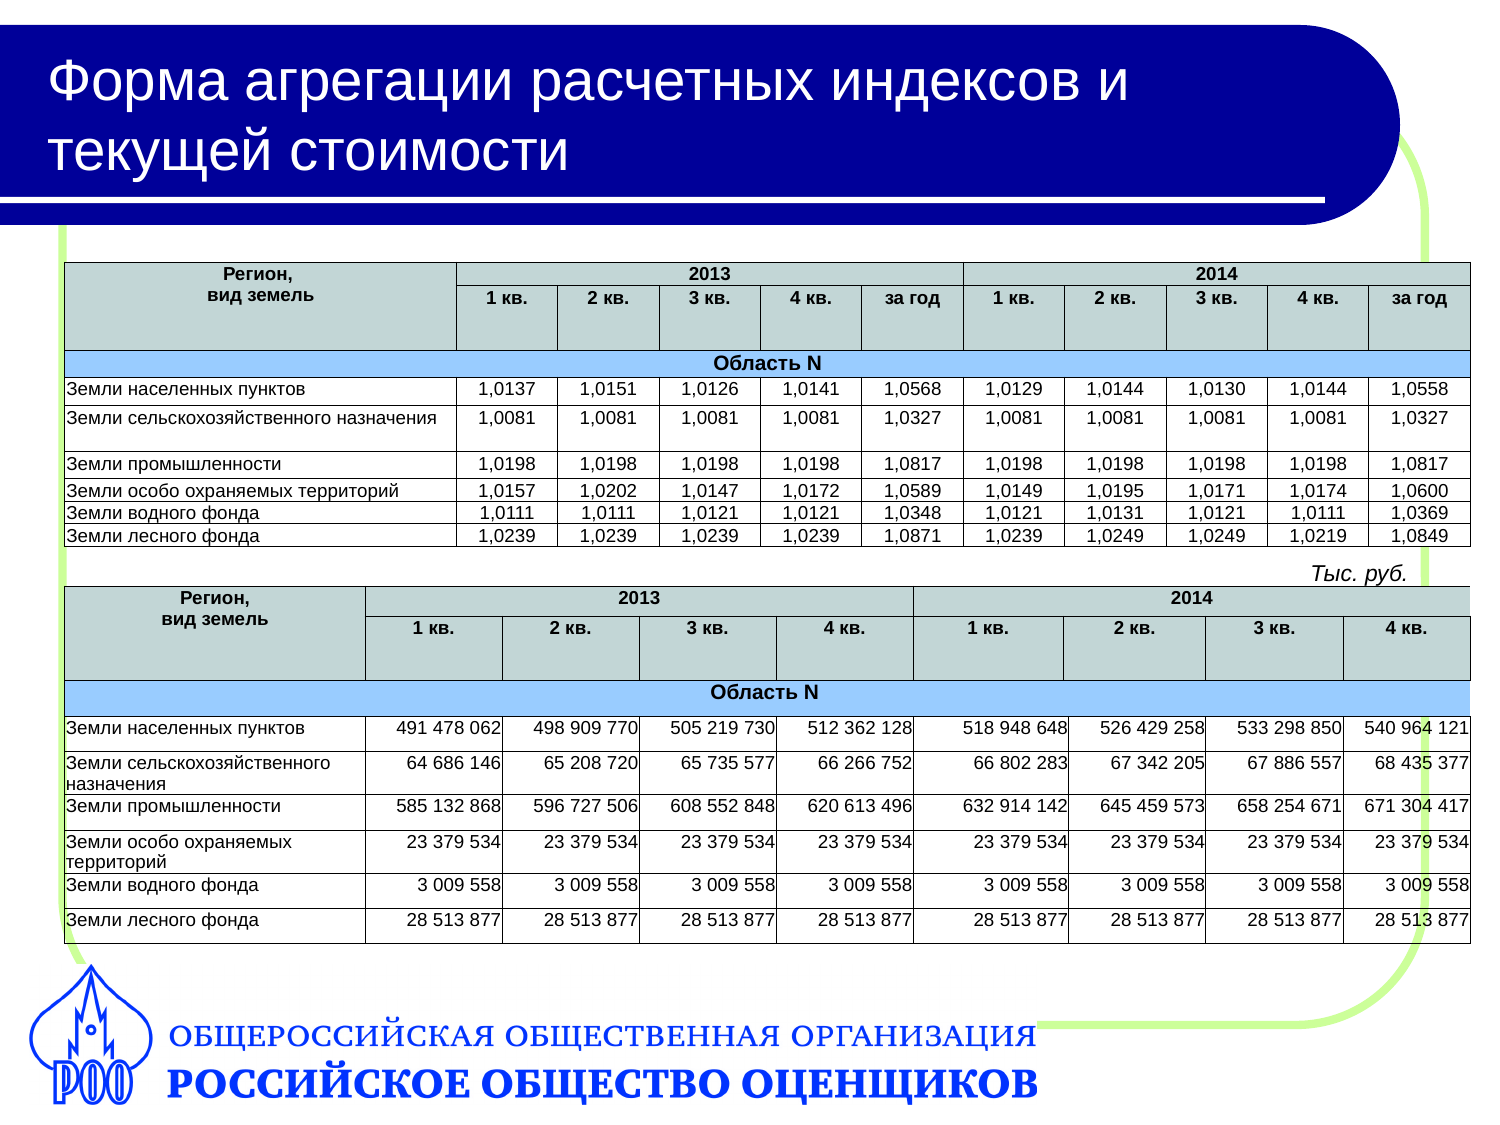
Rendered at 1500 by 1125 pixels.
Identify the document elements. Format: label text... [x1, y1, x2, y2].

table_cell 1,0198 [1268, 452, 1368, 478]
table_cell 1,0249 [1065, 524, 1166, 546]
table_cell 498 909 770 [503, 717, 639, 751]
table_cell 1,0081 [660, 406, 760, 451]
table_cell 66 802 283 [914, 752, 1068, 794]
table_cell 1,0198 [761, 452, 861, 478]
table_cell 1,0081 [457, 406, 557, 451]
table_cell Земли населенных пунктов [65, 717, 365, 751]
table_cell 23 379 534 [1344, 831, 1470, 873]
table_cell 1,0147 [660, 479, 760, 501]
table_cell 533 298 850 [1206, 717, 1343, 751]
table_cell Область N [65, 351, 1470, 377]
table_cell 1,0081 [1268, 406, 1368, 451]
table_cell 1,0130 [1167, 378, 1267, 405]
table_cell 23 379 534 [1206, 831, 1343, 873]
table_cell 1,0144 [1268, 378, 1368, 405]
table_cell 3 009 558 [366, 874, 502, 908]
table_cell 1,0149 [964, 479, 1064, 501]
table_cell 1,0137 [457, 378, 557, 405]
table_cell 1,0239 [761, 524, 861, 546]
table_cell Земли сельскохозяйственного назначения [65, 406, 456, 451]
table_cell 608 552 848 [640, 795, 776, 830]
table_cell 1,0174 [1268, 479, 1368, 501]
table_cell 1,0327 [862, 406, 963, 451]
table_header Регион, вид земель [65, 263, 456, 350]
table_cell 632 914 142 [914, 795, 1068, 830]
table_header Регион, вид земель [65, 587, 365, 680]
table_cell 67 886 557 [1206, 752, 1343, 794]
table_cell 585 132 868 [366, 795, 502, 830]
table_cell 65 208 720 [503, 752, 639, 794]
table_cell Земли сельскохозяйственного назначения [65, 752, 365, 794]
table_cell 1,0198 [964, 452, 1064, 478]
table_cell 1,0198 [558, 452, 659, 478]
table_cell Земли промышленности [65, 795, 365, 830]
table_cell 67 342 205 [1069, 752, 1205, 794]
table_cell 1,0126 [660, 378, 760, 405]
table_cell 1,0239 [964, 524, 1064, 546]
table_cell 596 727 506 [503, 795, 639, 830]
table_cell 28 513 877 [1206, 909, 1343, 943]
table_header 2014 [964, 263, 1470, 285]
title Форма агрегации расчетных индексов и текущей стоимости [32, 37, 1347, 188]
table_cell 1,0198 [660, 452, 760, 478]
table_cell 1,0081 [1167, 406, 1267, 451]
table_cell 620 613 496 [777, 795, 913, 830]
table_cell 65 735 577 [640, 752, 776, 794]
table_cell 1,0151 [558, 378, 659, 405]
table_cell 1,0327 [1369, 406, 1470, 451]
table_cell Земли водного фонда [65, 874, 365, 908]
table_cell 1,0121 [1167, 502, 1267, 523]
table_cell 23 379 534 [1069, 831, 1205, 873]
table_cell 23 379 534 [777, 831, 913, 873]
table_cell 1,0369 [1369, 502, 1470, 523]
table_cell 28 513 877 [777, 909, 913, 943]
table_cell 526 429 258 [1069, 717, 1205, 751]
table_cell 1,0198 [457, 452, 557, 478]
table_cell 1,0172 [761, 479, 861, 501]
table_cell 658 254 671 [1206, 795, 1343, 830]
table_cell 1,0198 [1167, 452, 1267, 478]
table_cell Область N [65, 681, 1470, 716]
table_cell 28 513 877 [640, 909, 776, 943]
table_cell 1,0081 [964, 406, 1064, 451]
table_cell 671 304 417 [1344, 795, 1470, 830]
table_cell 4 кв. [761, 286, 861, 350]
table_cell 1,0849 [1369, 524, 1470, 546]
picture [29, 964, 1037, 1105]
table_cell 1,0121 [964, 502, 1064, 523]
table_cell 4 кв. [1268, 286, 1368, 350]
table_cell 505 219 730 [640, 717, 776, 751]
table_cell 512 362 128 [777, 717, 913, 751]
table_cell 1,0558 [1369, 378, 1470, 405]
table_cell 1,0219 [1268, 524, 1368, 546]
table_cell 1,0249 [1167, 524, 1267, 546]
table_cell 66 266 752 [777, 752, 913, 794]
table_cell 1 кв. [914, 617, 1063, 680]
table_header 2013 [366, 587, 913, 616]
table_cell 1,0198 [1065, 452, 1166, 478]
table_cell 2 кв. [1065, 286, 1166, 350]
table_cell 2 кв. [503, 617, 639, 680]
table_cell 3 009 558 [1344, 874, 1470, 908]
table_cell 1,0568 [862, 378, 963, 405]
table_cell 2 кв. [1064, 617, 1205, 680]
table_cell за год [862, 286, 963, 350]
table_cell 3 009 558 [914, 874, 1068, 908]
table_cell 3 009 558 [640, 874, 776, 908]
table_cell 28 513 877 [503, 909, 639, 943]
table_cell 1,0157 [457, 479, 557, 501]
table_cell 3 009 558 [1206, 874, 1343, 908]
table_cell 1,0239 [660, 524, 760, 546]
table_cell 1,0081 [1065, 406, 1166, 451]
table_cell 1,0141 [761, 378, 861, 405]
table_cell 2 кв. [558, 286, 659, 350]
table_cell 1,0111 [558, 502, 659, 523]
table_cell 1,0081 [558, 406, 659, 451]
table_cell Земли промышленности [65, 452, 456, 478]
table_cell 3 кв. [1167, 286, 1267, 350]
table_cell 28 513 877 [1069, 909, 1205, 943]
table_cell 1,0817 [862, 452, 963, 478]
table_header 2014 [914, 587, 1470, 616]
table_cell 1,0195 [1065, 479, 1166, 501]
table_cell 1,0239 [558, 524, 659, 546]
table_cell 23 379 534 [914, 831, 1068, 873]
table_cell 645 459 573 [1069, 795, 1205, 830]
table_cell 3 009 558 [777, 874, 913, 908]
table_cell 518 948 648 [914, 717, 1068, 751]
table_cell 1,0131 [1065, 502, 1166, 523]
table_cell 1,0239 [457, 524, 557, 546]
table_cell 1,0589 [862, 479, 963, 501]
table_cell 1,0121 [761, 502, 861, 523]
table_cell 540 964 121 [1344, 717, 1470, 751]
table_cell 28 513 877 [366, 909, 502, 943]
table_cell 1,0202 [558, 479, 659, 501]
table_cell 3 кв. [660, 286, 760, 350]
table_cell 1,0871 [862, 524, 963, 546]
table_cell 4 кв. [1344, 617, 1470, 680]
table_cell 64 686 146 [366, 752, 502, 794]
table_cell Земли населенных пунктов [65, 378, 456, 405]
table_cell Земли водного фонда [65, 502, 456, 523]
table_cell 68 435 377 [1344, 752, 1470, 794]
table_cell 1,0129 [964, 378, 1064, 405]
table_cell 3 009 558 [1069, 874, 1205, 908]
table_cell Земли лесного фонда [65, 524, 456, 546]
table_cell 28 513 877 [1344, 909, 1470, 943]
table_cell 3 кв. [1206, 617, 1343, 680]
table_cell 1,0171 [1167, 479, 1267, 501]
table_cell 1 кв. [366, 617, 502, 680]
table_cell Земли лесного фонда [65, 909, 365, 943]
list Тыс. руб. [986, 550, 1424, 586]
table_cell 23 379 534 [366, 831, 502, 873]
table_cell за год [1369, 286, 1470, 350]
table_cell 1 кв. [457, 286, 557, 350]
table_cell 1,0600 [1369, 479, 1470, 501]
table_cell 1,0348 [862, 502, 963, 523]
table_cell 4 кв. [777, 617, 913, 680]
table_cell 1,0817 [1369, 452, 1470, 478]
table_cell 23 379 534 [503, 831, 639, 873]
table_cell 1,0111 [457, 502, 557, 523]
table_cell 23 379 534 [640, 831, 776, 873]
table_cell Земли особо охраняемых территорий [65, 479, 456, 501]
table_cell 1,0081 [761, 406, 861, 451]
table_cell 1,0121 [660, 502, 760, 523]
table_cell Земли особо охраняемых территорий [65, 831, 365, 873]
table_cell 1,0144 [1065, 378, 1166, 405]
table_cell 3 009 558 [503, 874, 639, 908]
table_cell 1,0111 [1268, 502, 1368, 523]
table_cell 3 кв. [640, 617, 776, 680]
table_cell 1 кв. [964, 286, 1064, 350]
table_header 2013 [457, 263, 963, 285]
table_cell 28 513 877 [914, 909, 1068, 943]
table_cell 491 478 062 [366, 717, 502, 751]
